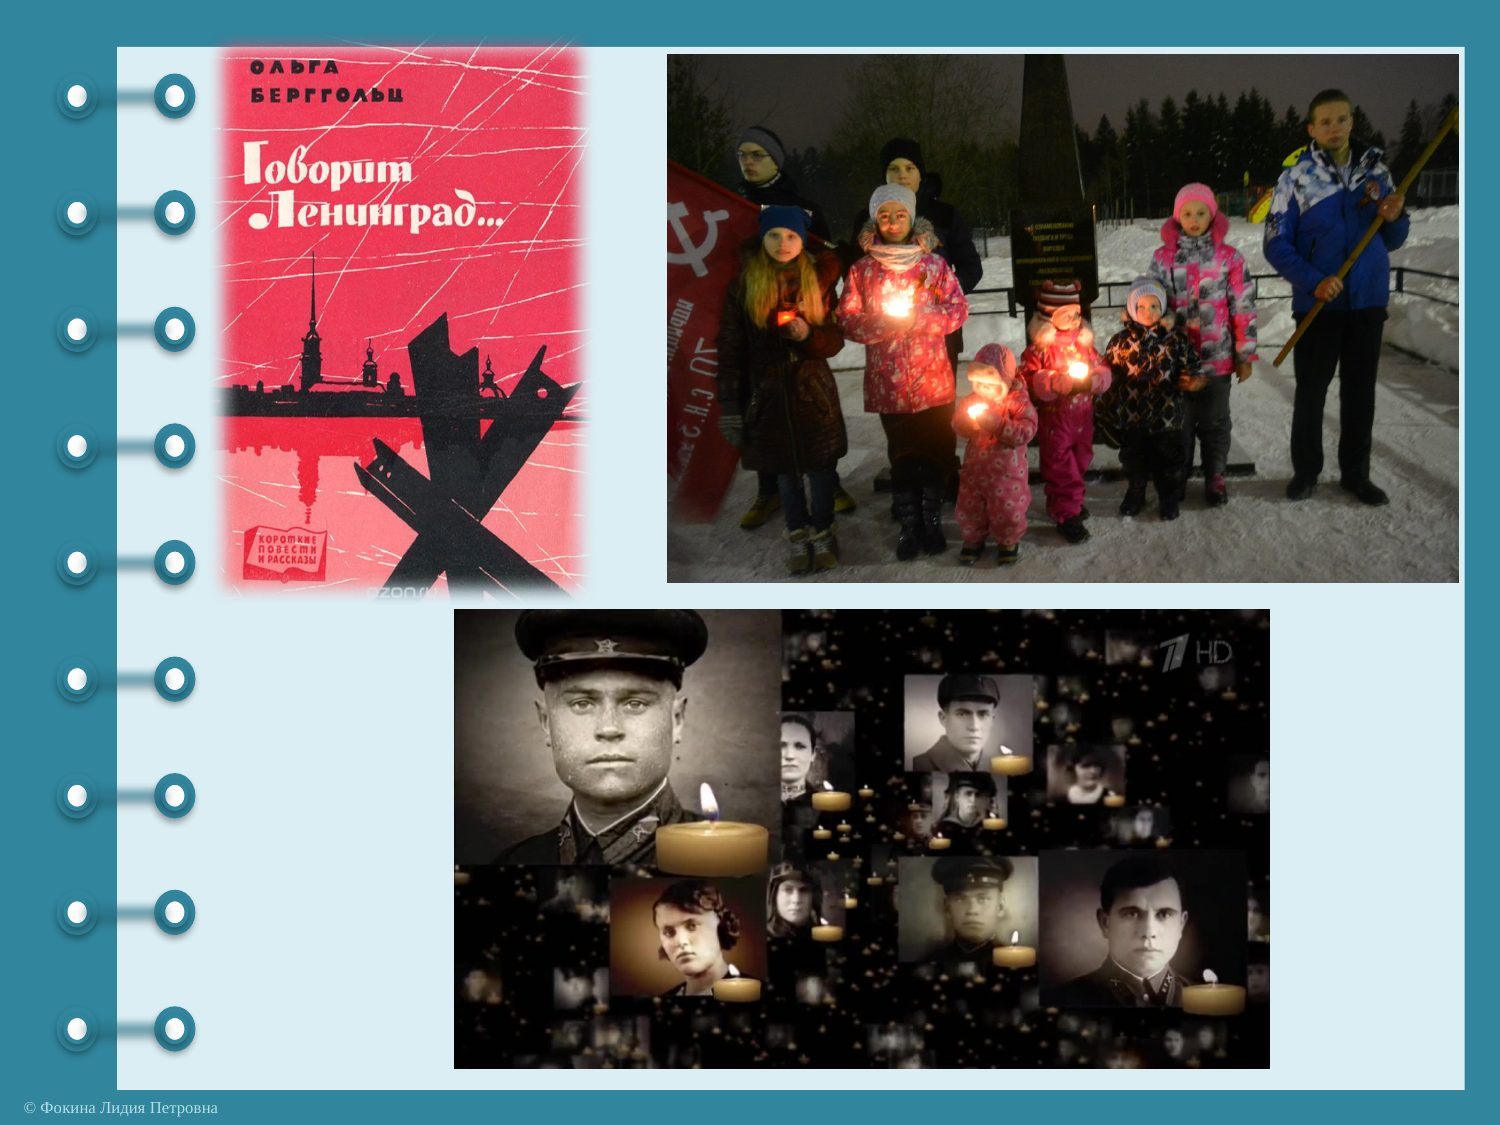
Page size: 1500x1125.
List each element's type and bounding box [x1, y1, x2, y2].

picture [454, 609, 1270, 1069]
picture [206, 30, 597, 606]
picture [666, 54, 1460, 583]
